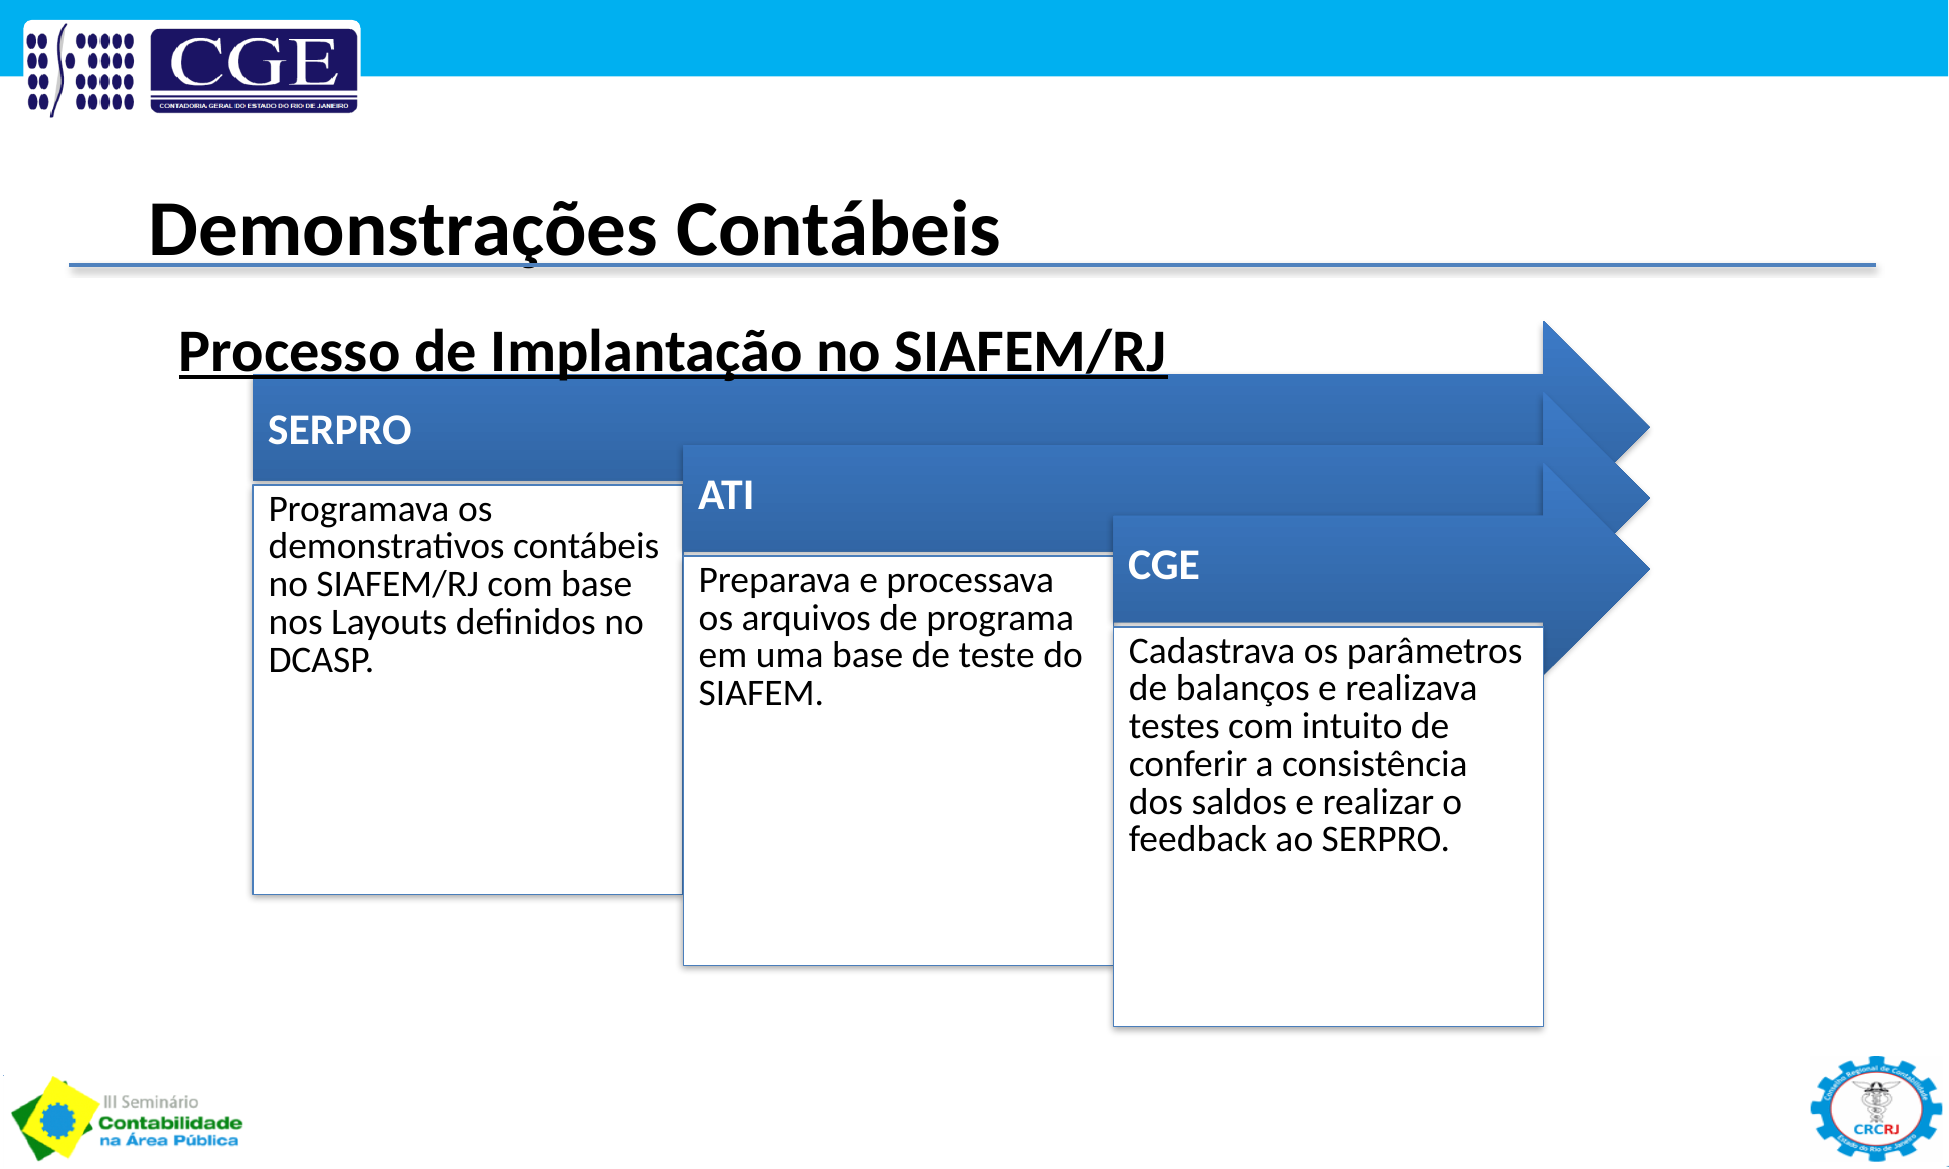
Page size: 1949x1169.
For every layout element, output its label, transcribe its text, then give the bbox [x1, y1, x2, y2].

picture [1803, 1056, 1949, 1167]
title Demonstrações Contábeis [0, 167, 1297, 336]
picture [23, 20, 361, 118]
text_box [252, 320, 1650, 1027]
text_box Processo de Implantação no SIAFEM/RJ [160, 302, 1328, 393]
table_cell DEMONSTRAÇÃO DOS FLUXOS DE CAIXA [73, 267, 1297, 274]
picture [3, 1075, 254, 1168]
